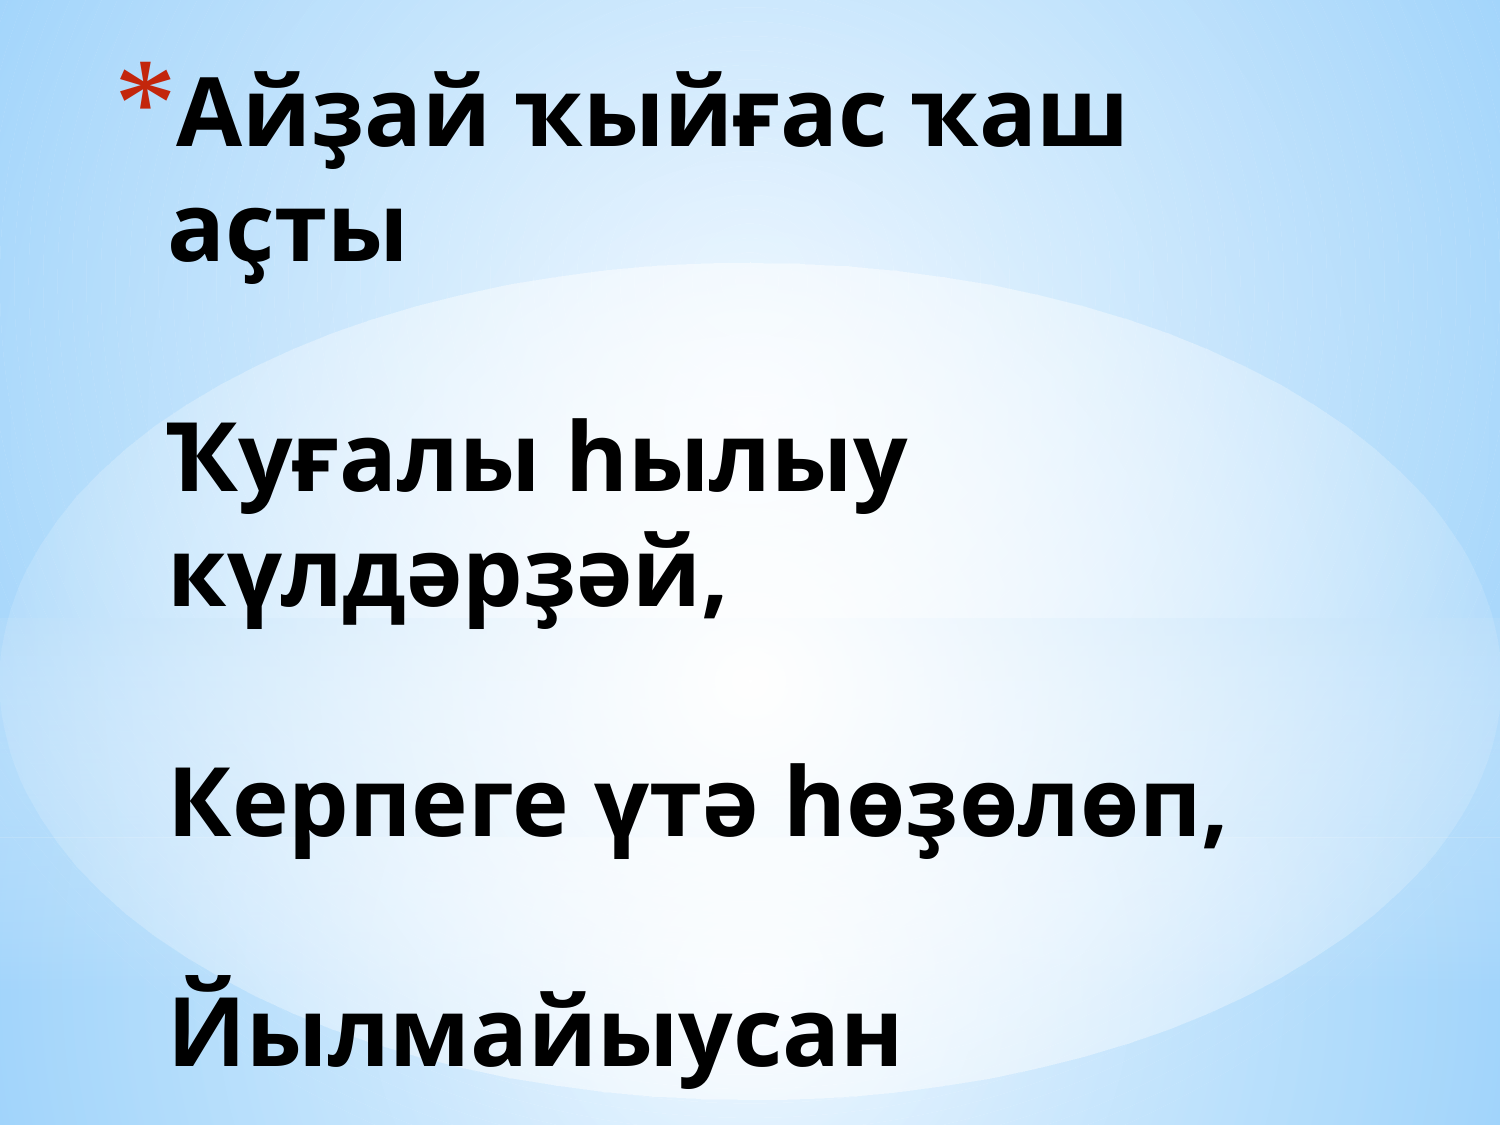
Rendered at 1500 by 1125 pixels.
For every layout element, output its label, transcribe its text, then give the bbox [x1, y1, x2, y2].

title Айҙай ҡыйғас ҡаш аҫты Ҡуғалы һылыу күлдәрҙәй, Керпеге үтә һөҙөлөп, Йылмайыусан күҙҙәрен [100, 42, 1323, 1035]
